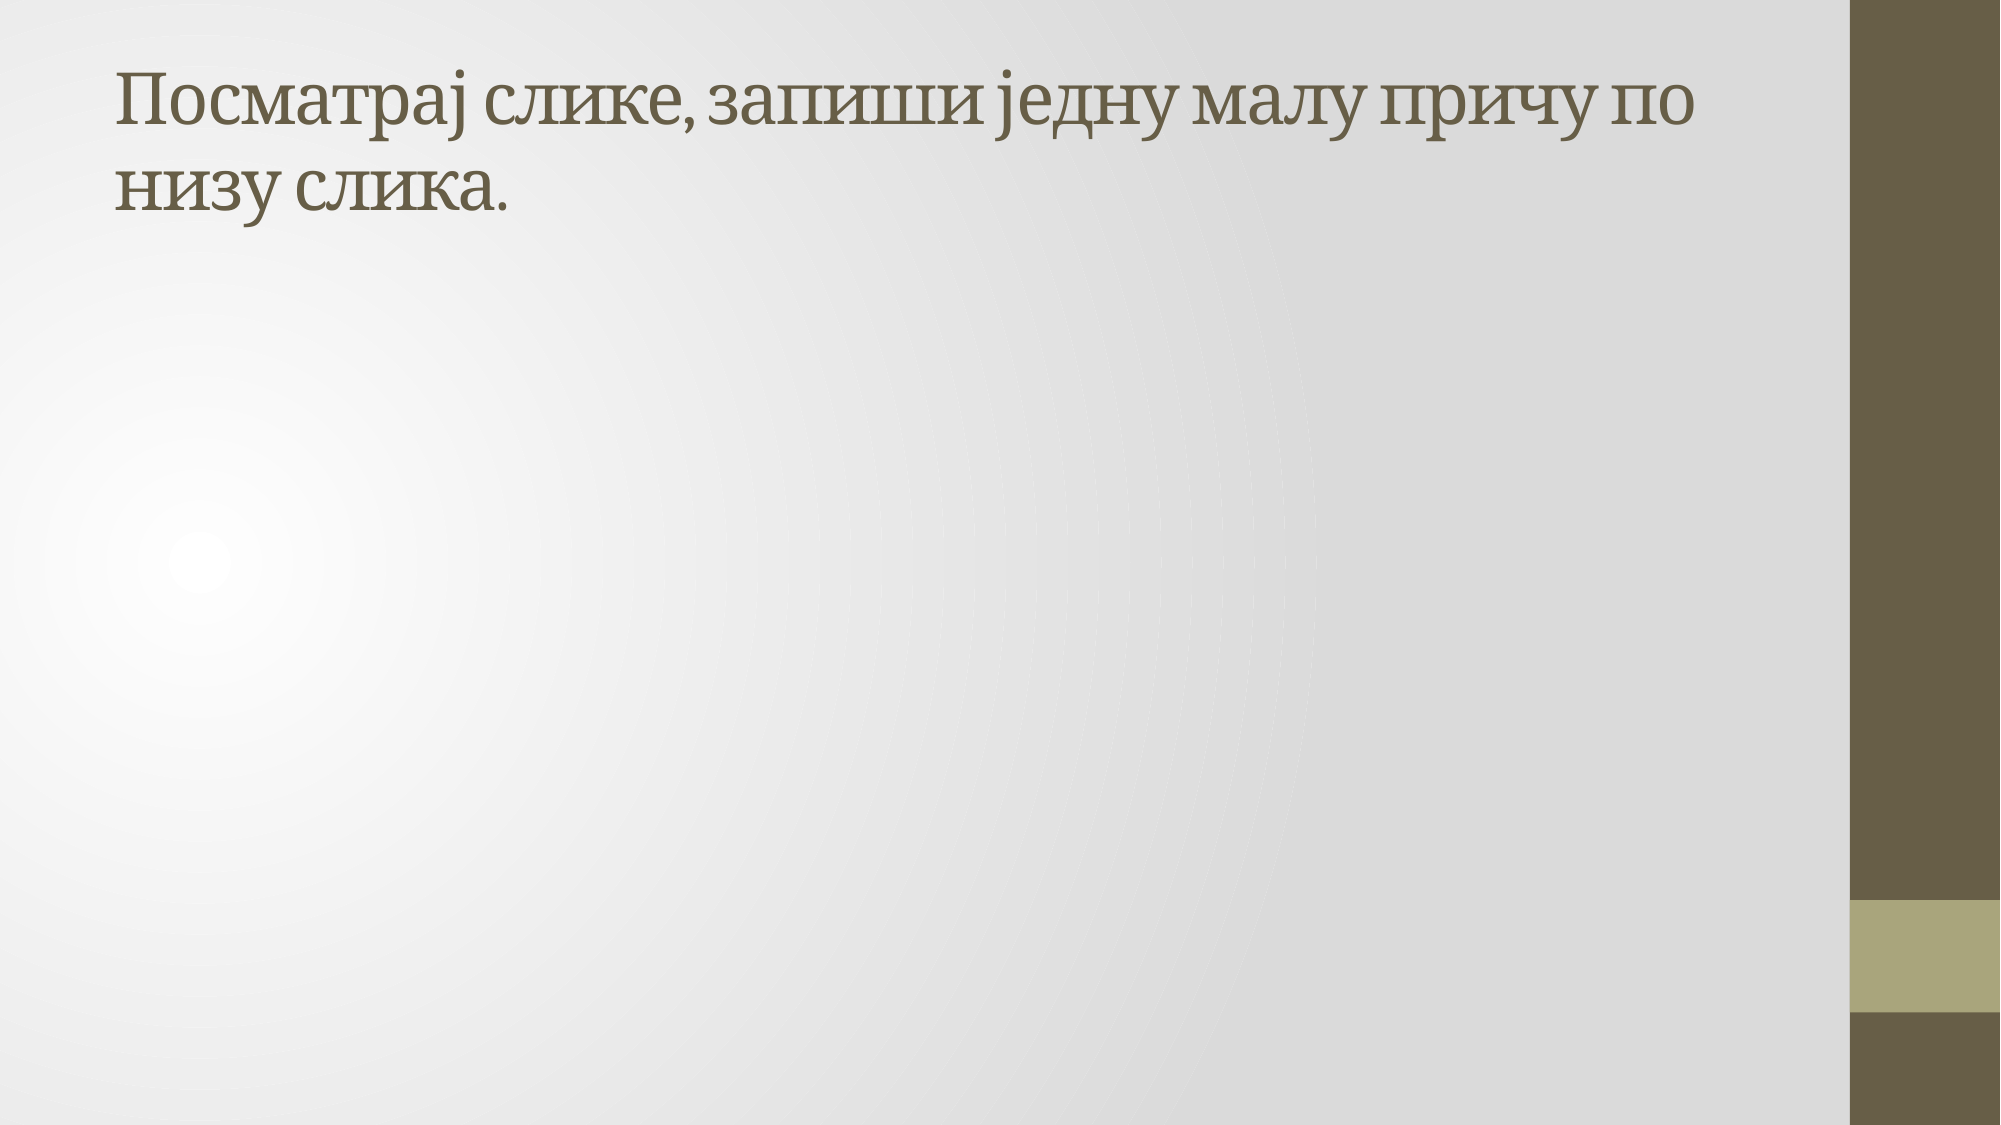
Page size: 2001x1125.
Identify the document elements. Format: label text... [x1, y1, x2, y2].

title Посматрај слике, запиши једну малу причу по низу слика. [99, 45, 1767, 233]
